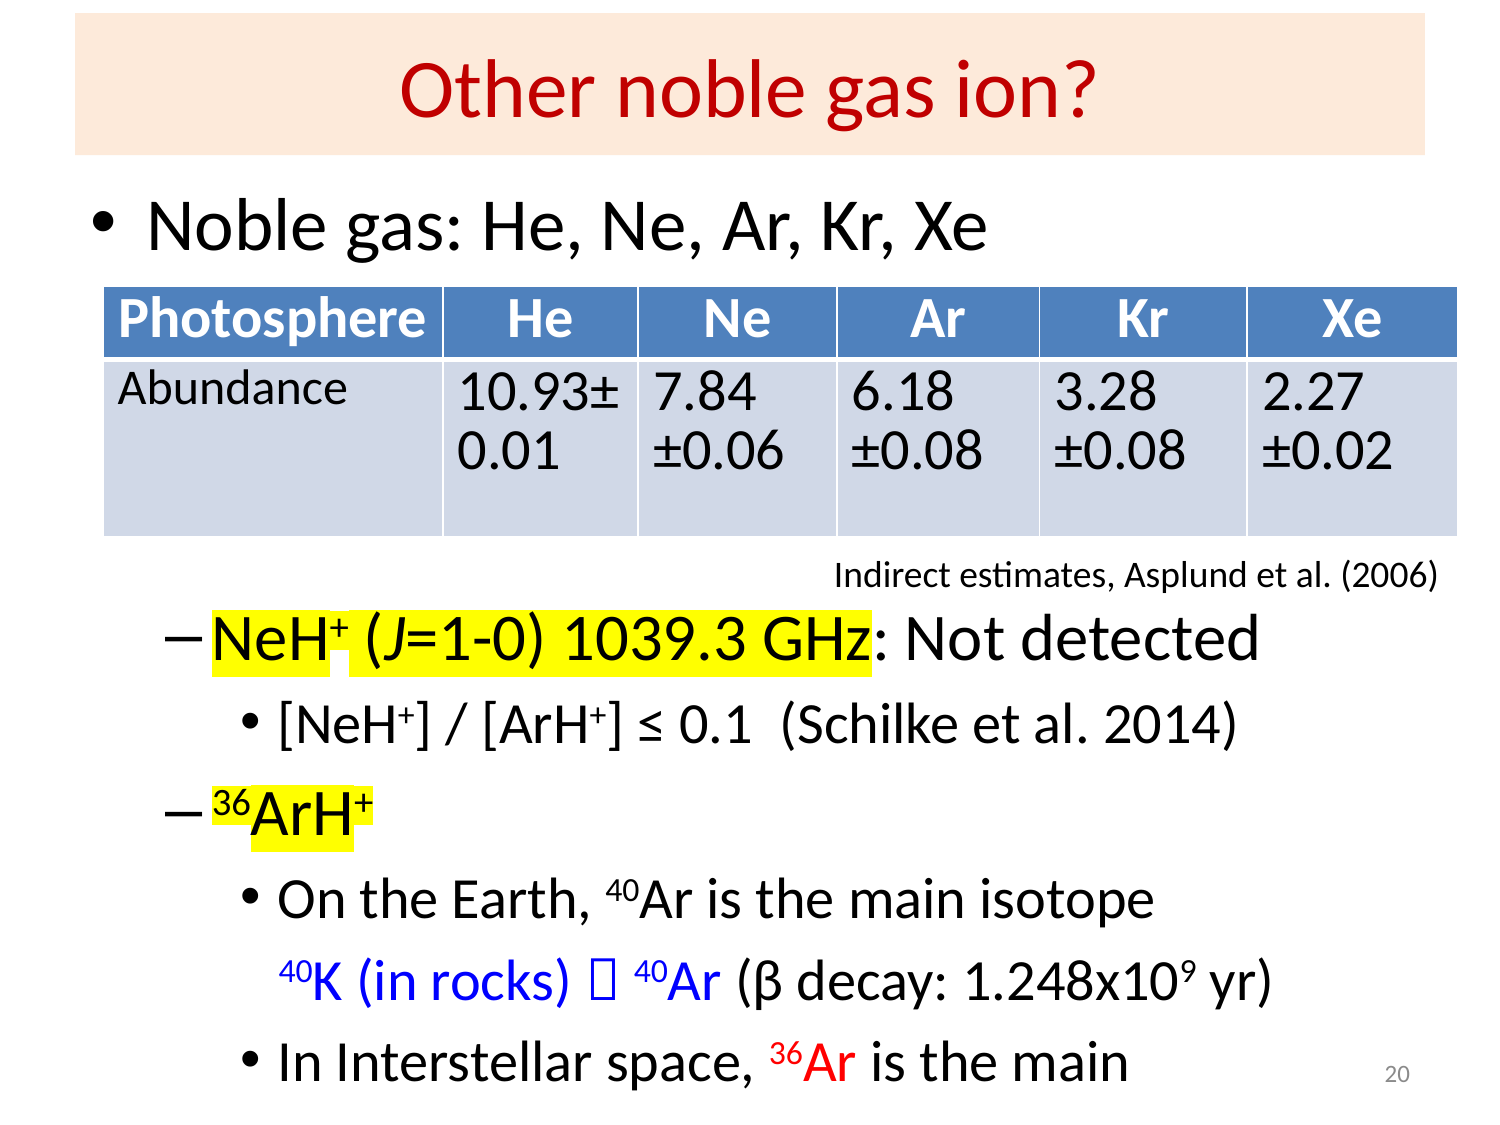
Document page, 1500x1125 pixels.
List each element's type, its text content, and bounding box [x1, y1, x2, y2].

list Noble gas: He, Ne, Ar, Kr, Xe NeH+ (J=1-0) 1039.3 GHz: Not detected [NeH+] / [ArH+] ≤ 0.1 (Schilke et al. 2014) 36ArH+ On the Earth, 40Ar is the main isotope 40K (in rocks)  40Ar (β decay: 1.248x109 yr) In Interstellar space, 36Ar is the main [75, 167, 1486, 1115]
slide_number 20 [1074, 1042, 1425, 1103]
title Other noble gas ion? [75, 13, 1425, 156]
text_box Indirect estimates, Asplund et al. (2006) [819, 542, 1455, 603]
